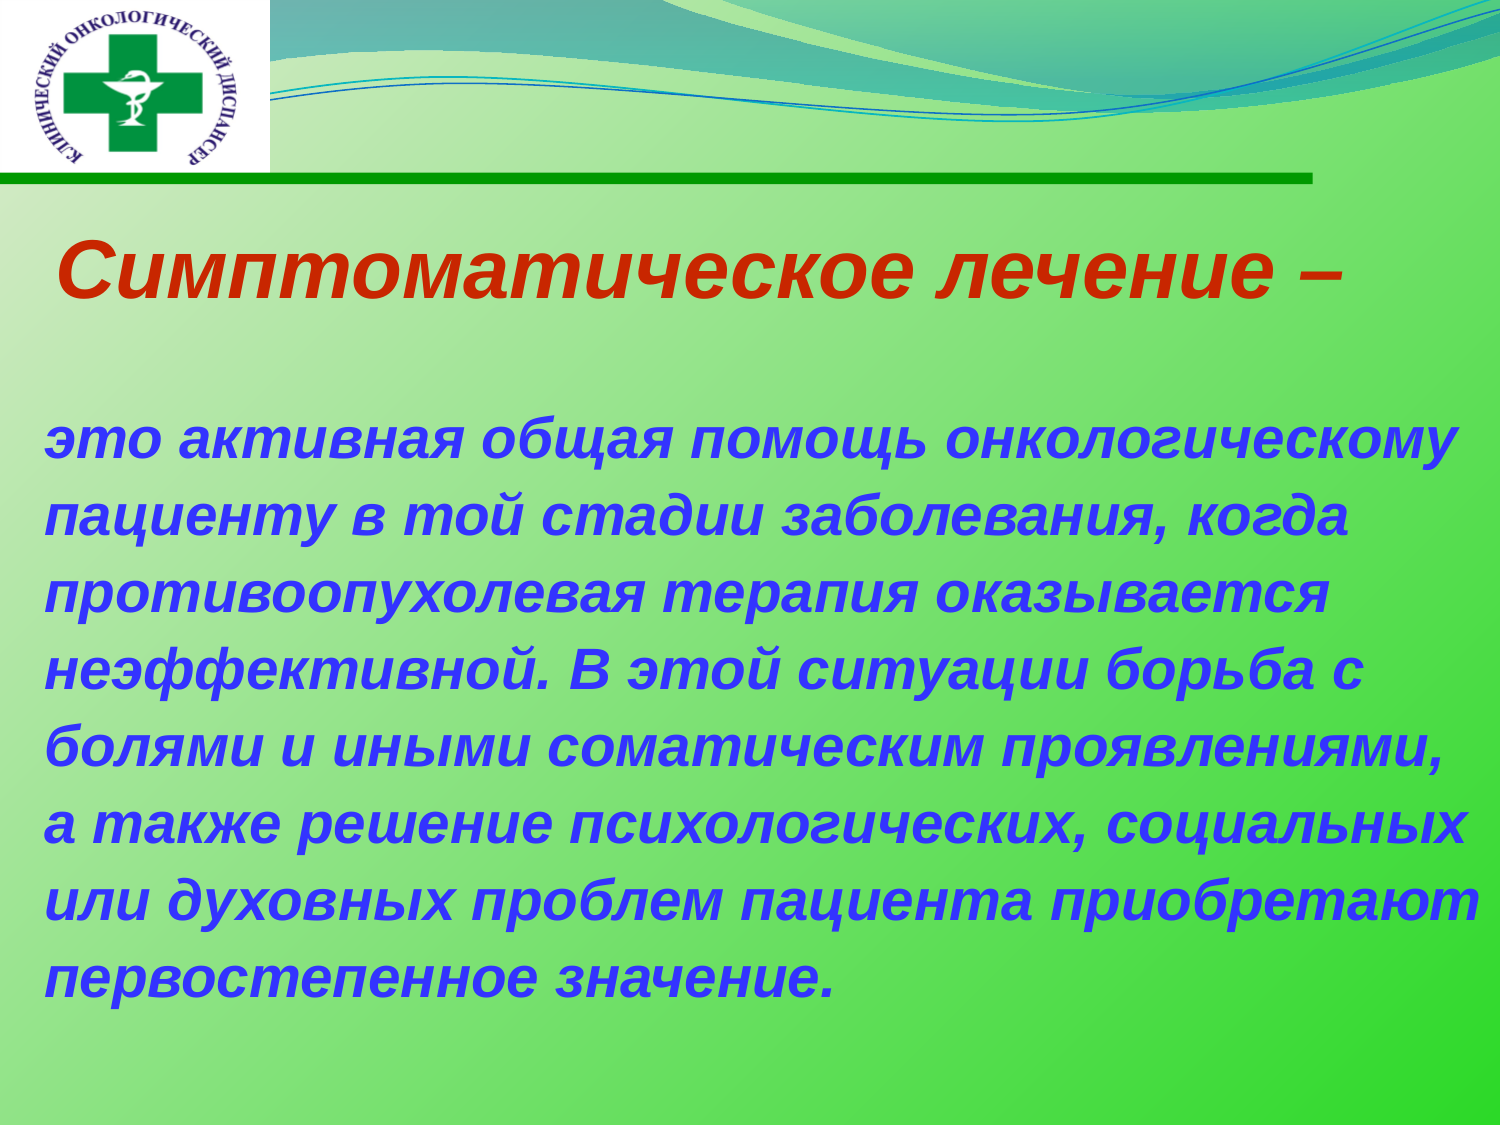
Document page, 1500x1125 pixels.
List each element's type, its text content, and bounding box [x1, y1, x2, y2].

text_box [259, 172, 1313, 185]
text_box это активная общая помощь онкологическому пациенту в той стадии заболевания, когда противоопухолевая терапия оказывается неэффективной. В этой ситуации борьба с болями и иными соматическим проявлениями, а также решение психологических, социальных или духовных проблем пациента приобретают первостепенное значение. [29, 385, 1500, 1017]
picture [0, 0, 270, 173]
text_box Симптоматическое лечение – [41, 208, 1424, 323]
text_box [0, 172, 275, 184]
